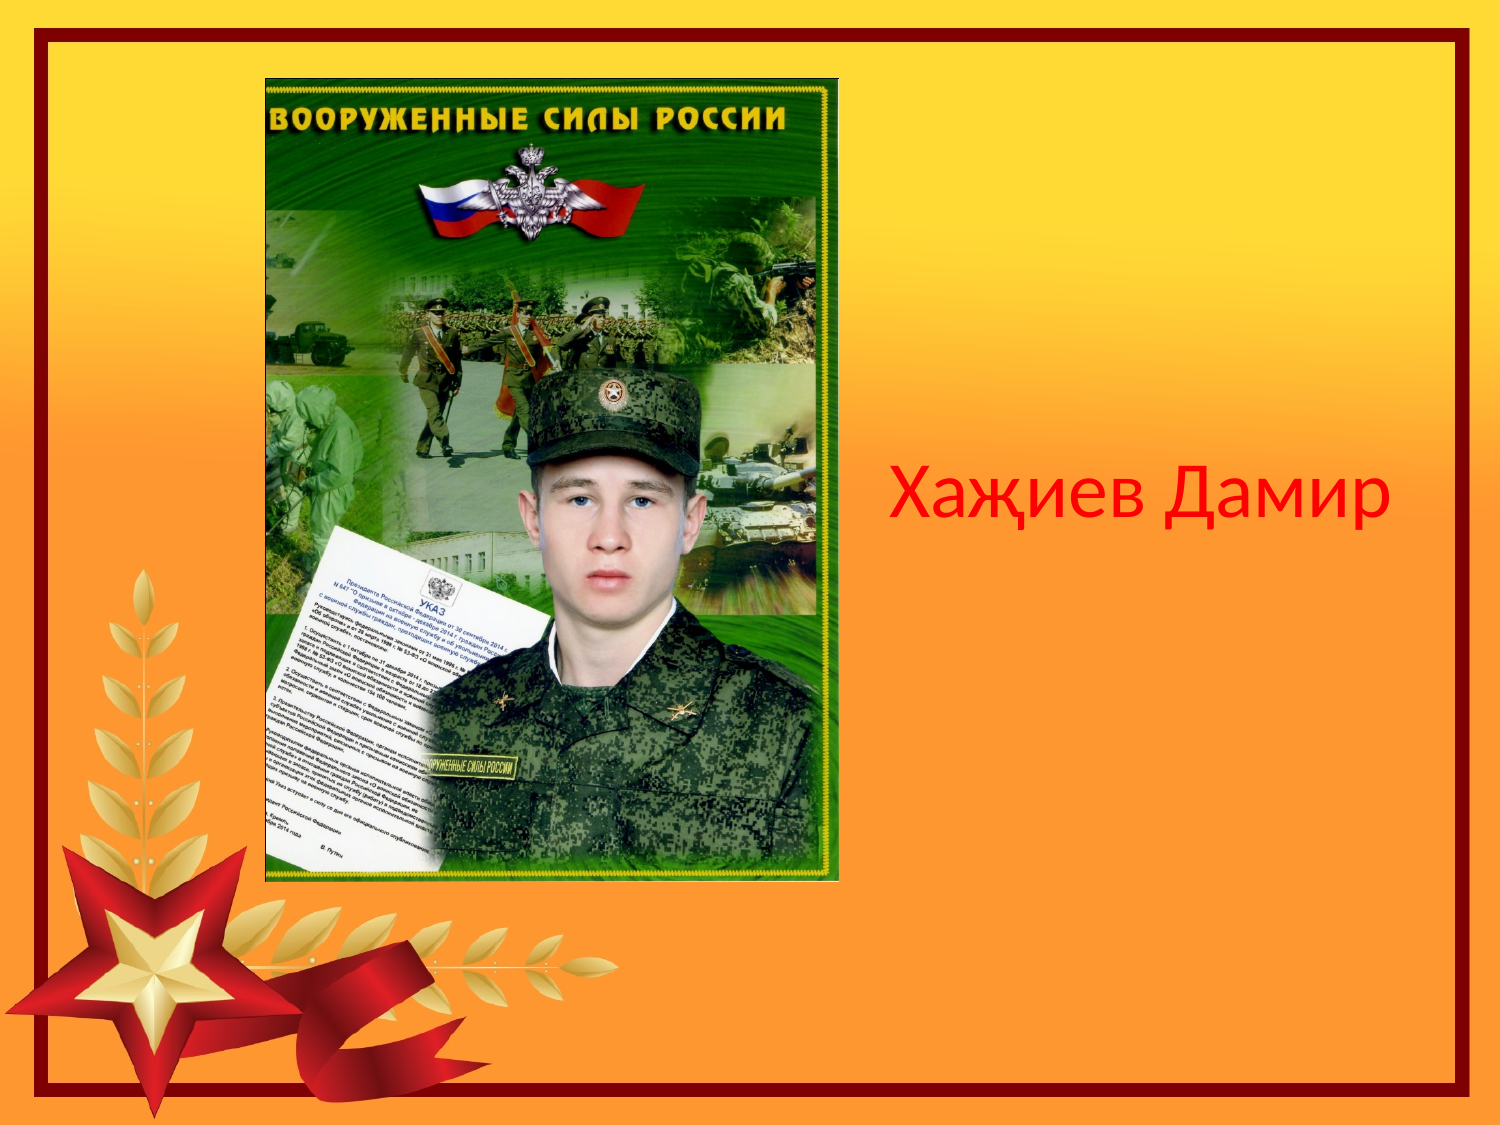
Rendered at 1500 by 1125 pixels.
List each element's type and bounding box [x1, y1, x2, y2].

list [0, 0, 1500, 1125]
picture [265, 77, 840, 882]
